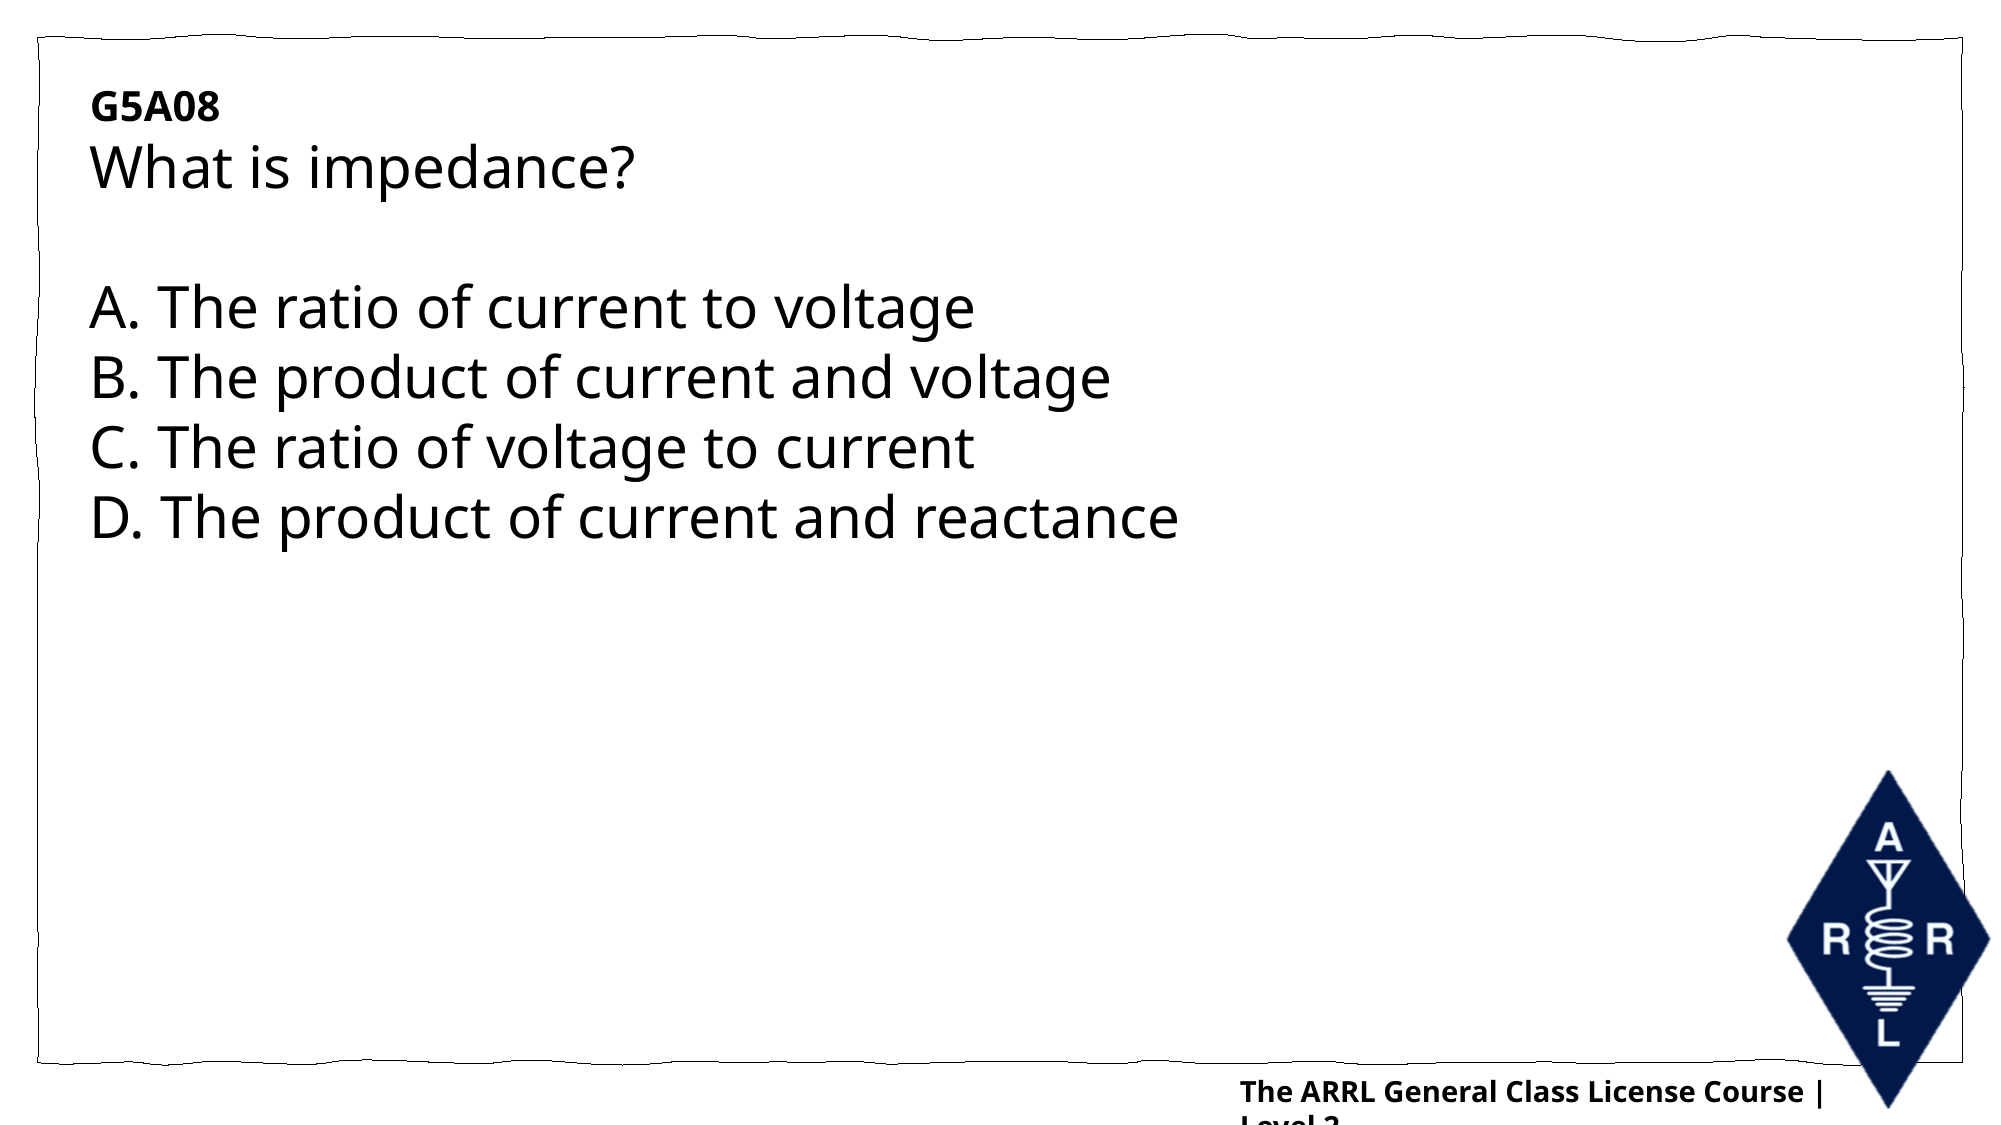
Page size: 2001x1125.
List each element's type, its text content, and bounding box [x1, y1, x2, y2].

picture [1773, 752, 1999, 1125]
text_box G5A08 What is impedance? A. The ratio of current to voltage B. The product of current and voltage C. The ratio of voltage to current D. The product of current and reactance [75, 72, 1850, 558]
